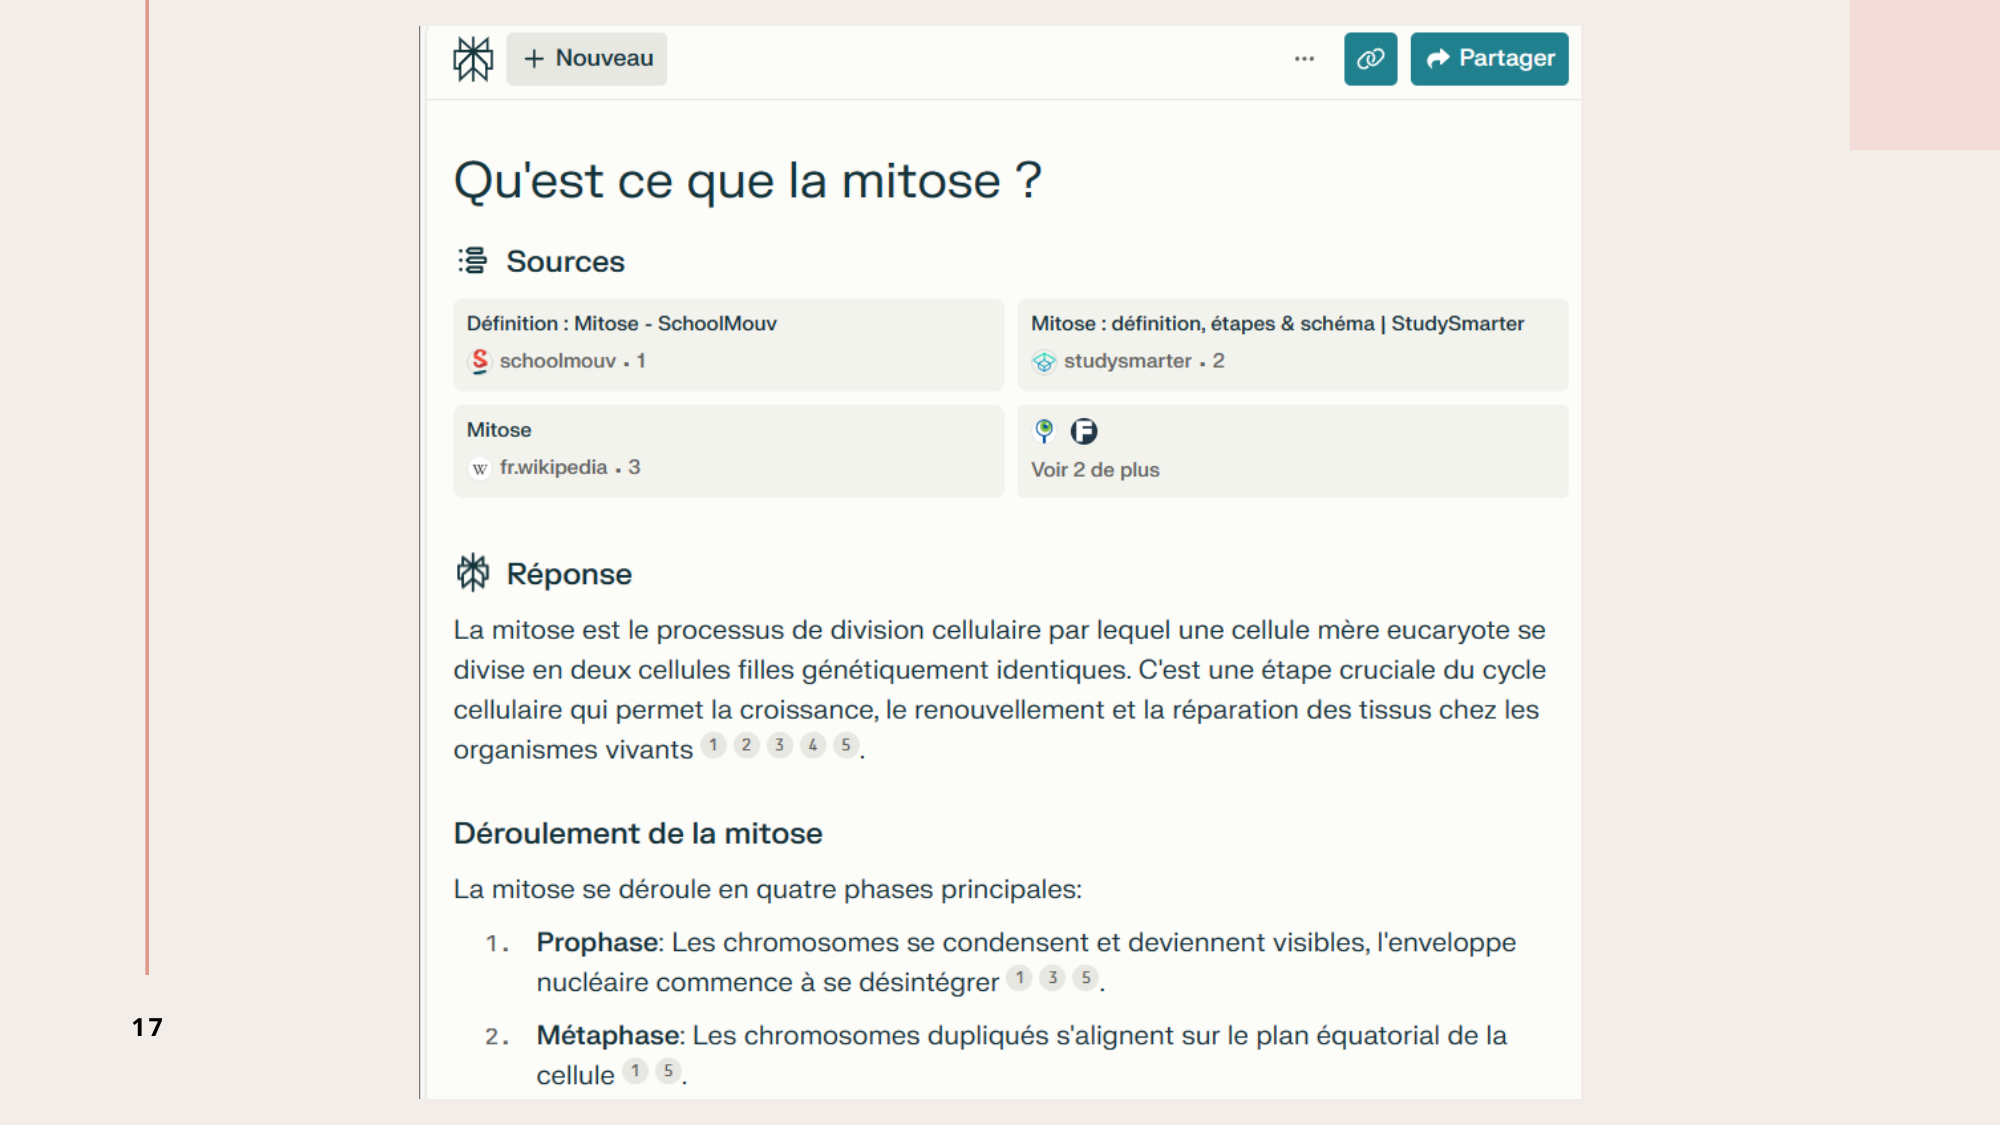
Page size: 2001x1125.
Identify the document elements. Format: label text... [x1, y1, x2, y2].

slide_number 17 [67, 975, 227, 1082]
picture [419, 26, 1581, 1099]
